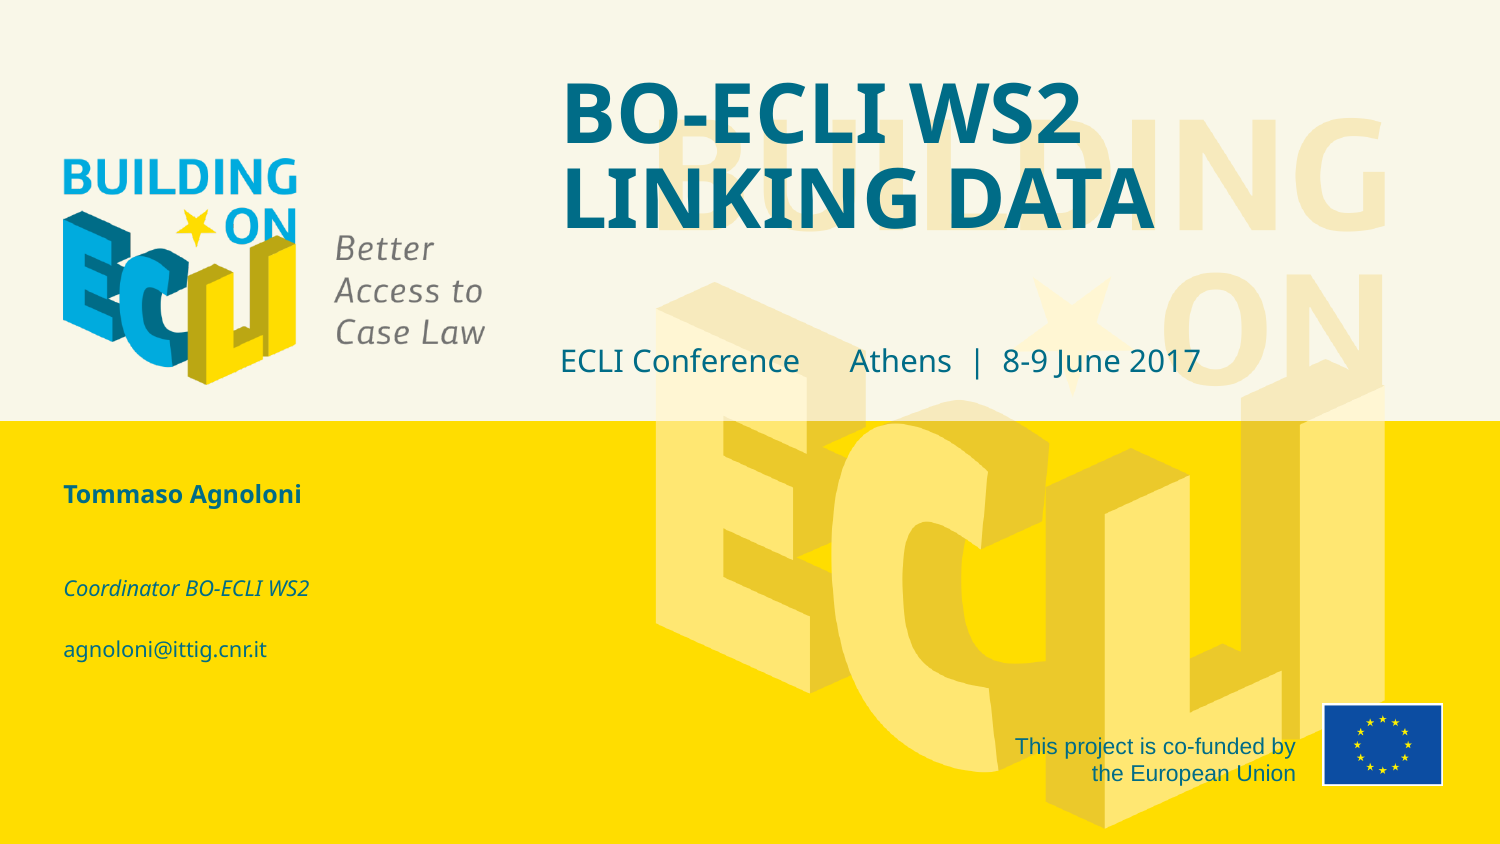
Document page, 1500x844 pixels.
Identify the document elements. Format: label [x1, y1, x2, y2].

text_box [984, 703, 1444, 790]
text_box [559, 75, 1500, 386]
picture [0, 0, 1500, 844]
